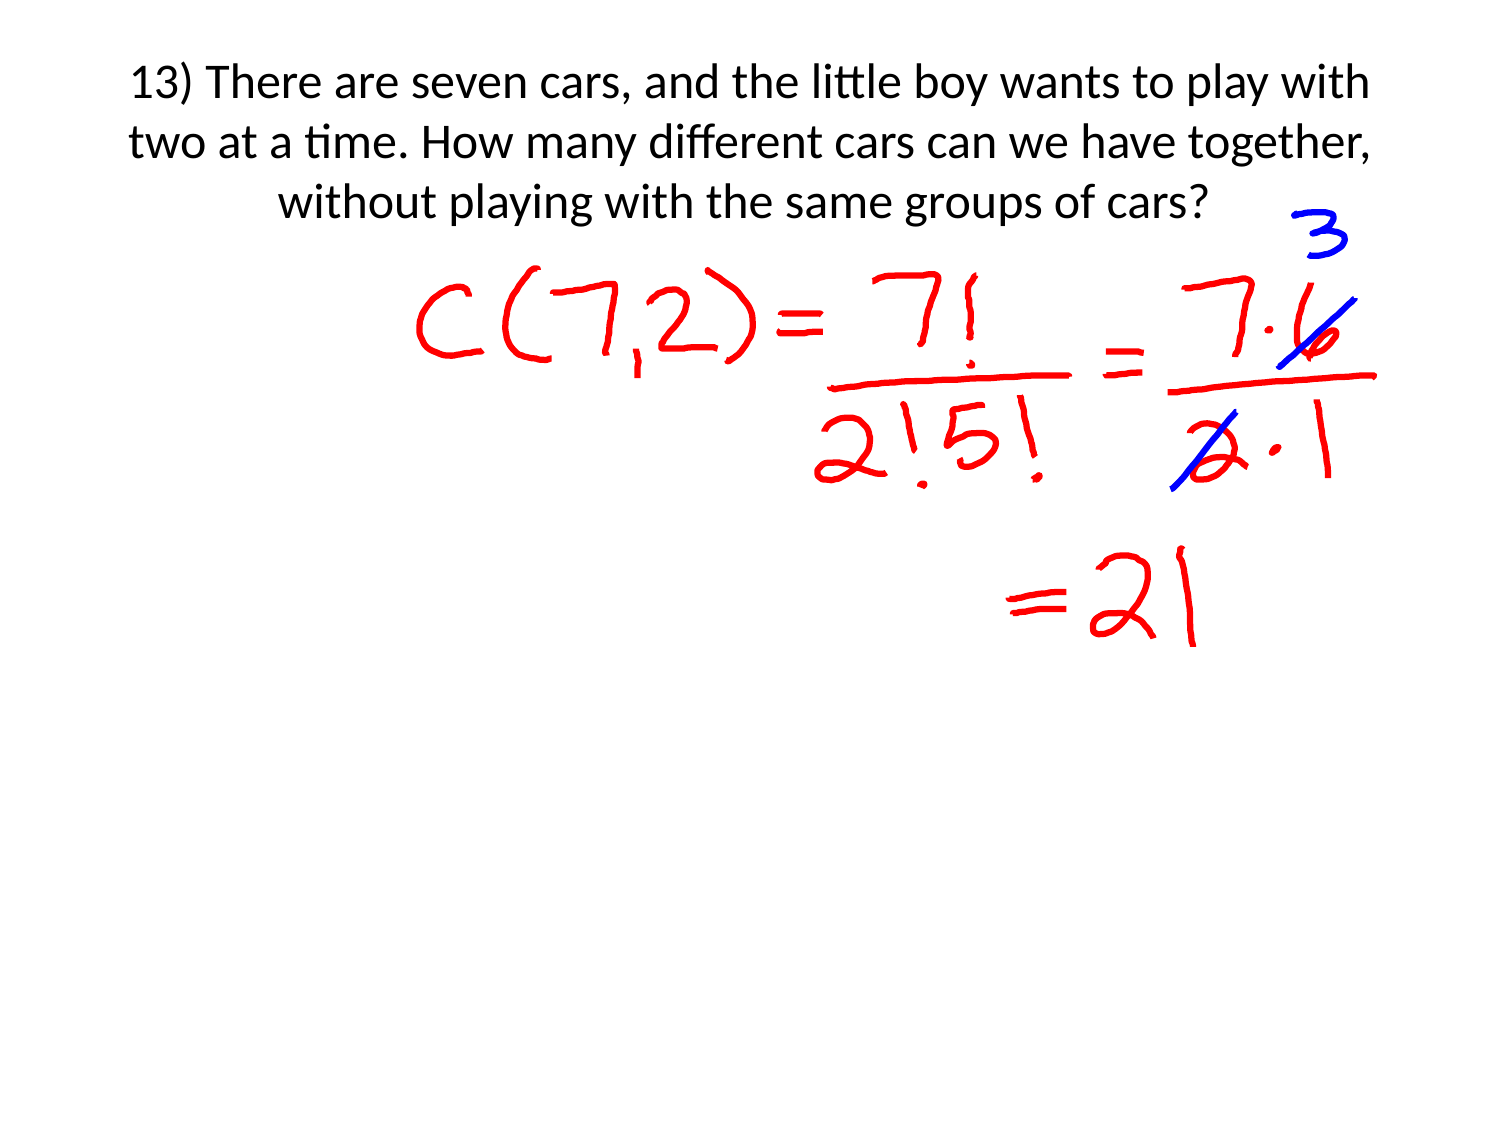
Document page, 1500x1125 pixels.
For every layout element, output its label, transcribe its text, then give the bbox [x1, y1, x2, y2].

text_box [872, 273, 940, 346]
text_box [1012, 608, 1067, 615]
text_box [1277, 298, 1356, 368]
text_box [1189, 422, 1222, 444]
text_box [635, 348, 640, 379]
text_box [1092, 554, 1155, 639]
text_box [1192, 428, 1248, 481]
text_box [816, 416, 887, 481]
text_box [1105, 350, 1144, 354]
text_box [418, 286, 484, 357]
text_box [967, 274, 977, 339]
text_box [778, 329, 823, 334]
text_box [1007, 591, 1067, 600]
text_box [552, 283, 616, 356]
text_box [1315, 399, 1329, 479]
text_box [1183, 277, 1253, 358]
text_box [1167, 374, 1375, 394]
text_box [504, 267, 552, 361]
text_box [780, 312, 823, 316]
text_box [1293, 211, 1346, 257]
text_box [1170, 411, 1237, 490]
text_box [1178, 547, 1194, 647]
text_box [919, 483, 926, 489]
text_box [1269, 445, 1281, 455]
text_box [707, 269, 754, 363]
text_box [1105, 371, 1143, 377]
text_box [1019, 395, 1036, 458]
title 13) There are seven cars, and the little boy wants to play with two at a time. How many different cars can we have together, without playing with the same groups of cars? [75, 45, 1425, 233]
text_box [902, 403, 917, 452]
text_box [946, 404, 997, 468]
text_box [648, 288, 718, 350]
text_box [1032, 474, 1041, 481]
text_box [1296, 282, 1312, 347]
text_box [1301, 329, 1338, 360]
text_box [829, 374, 1070, 391]
